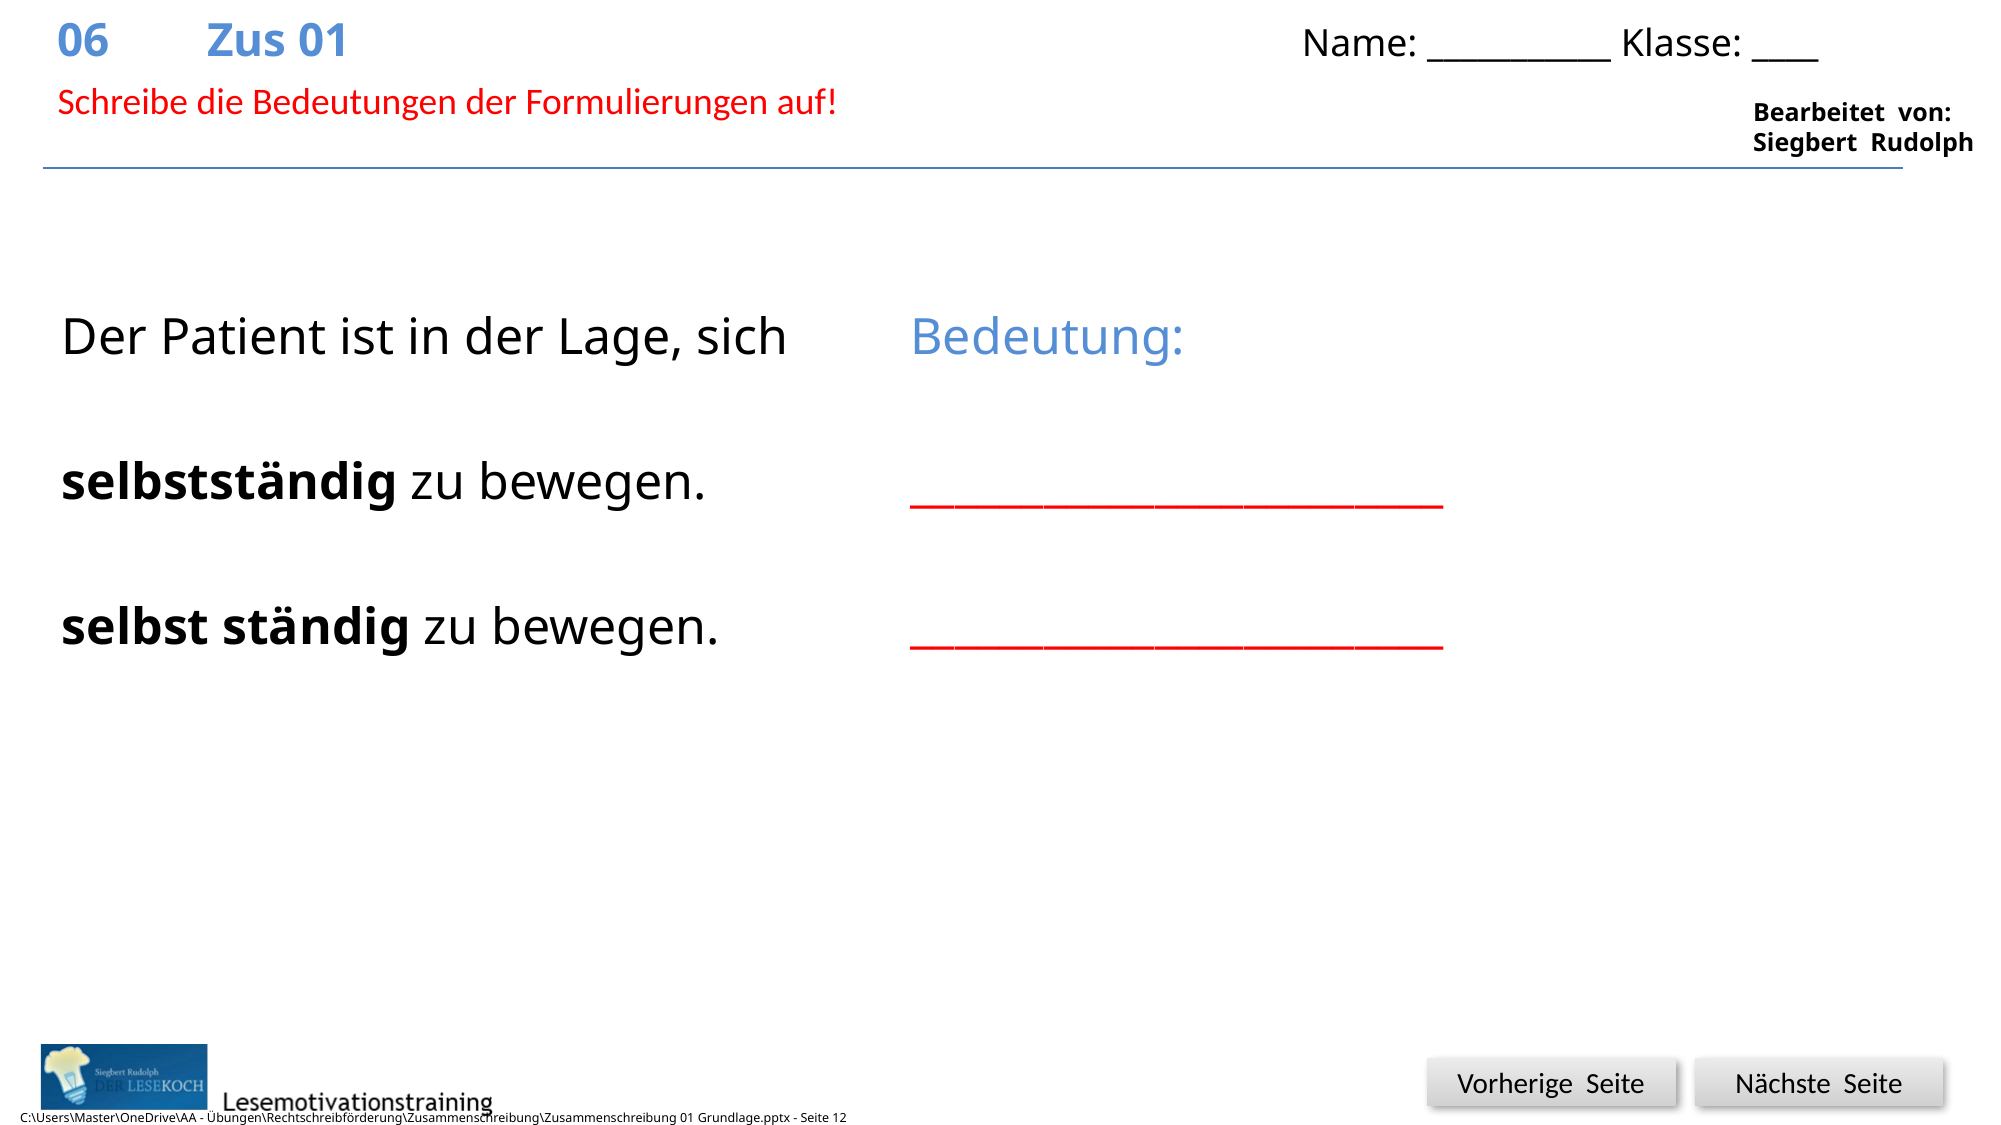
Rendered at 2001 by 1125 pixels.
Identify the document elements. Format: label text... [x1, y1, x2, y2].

text_box C:\Users\Master\OneDrive\AA - Übungen\Rechtschreibförderung\Zusammenschreibung\Zusammenschreibung 01 Grundlage.pptx - Seite 12 [5, 1102, 862, 1125]
text_box Bedeutung: [895, 296, 1684, 372]
text_box ________________________ [895, 443, 1650, 519]
text_box ________________________ [895, 585, 1768, 660]
text_box Der Patient ist in der Lage, sich selbstständig zu bewegen. selbst ständig zu bewegen. [47, 297, 835, 663]
text_box 06 Zus 01 Name: ___________ Klasse: ____ [42, 3, 2000, 73]
picture [40, 1044, 508, 1102]
text_box Schreibe die Bedeutungen der Formulierungen auf! [42, 69, 1043, 130]
